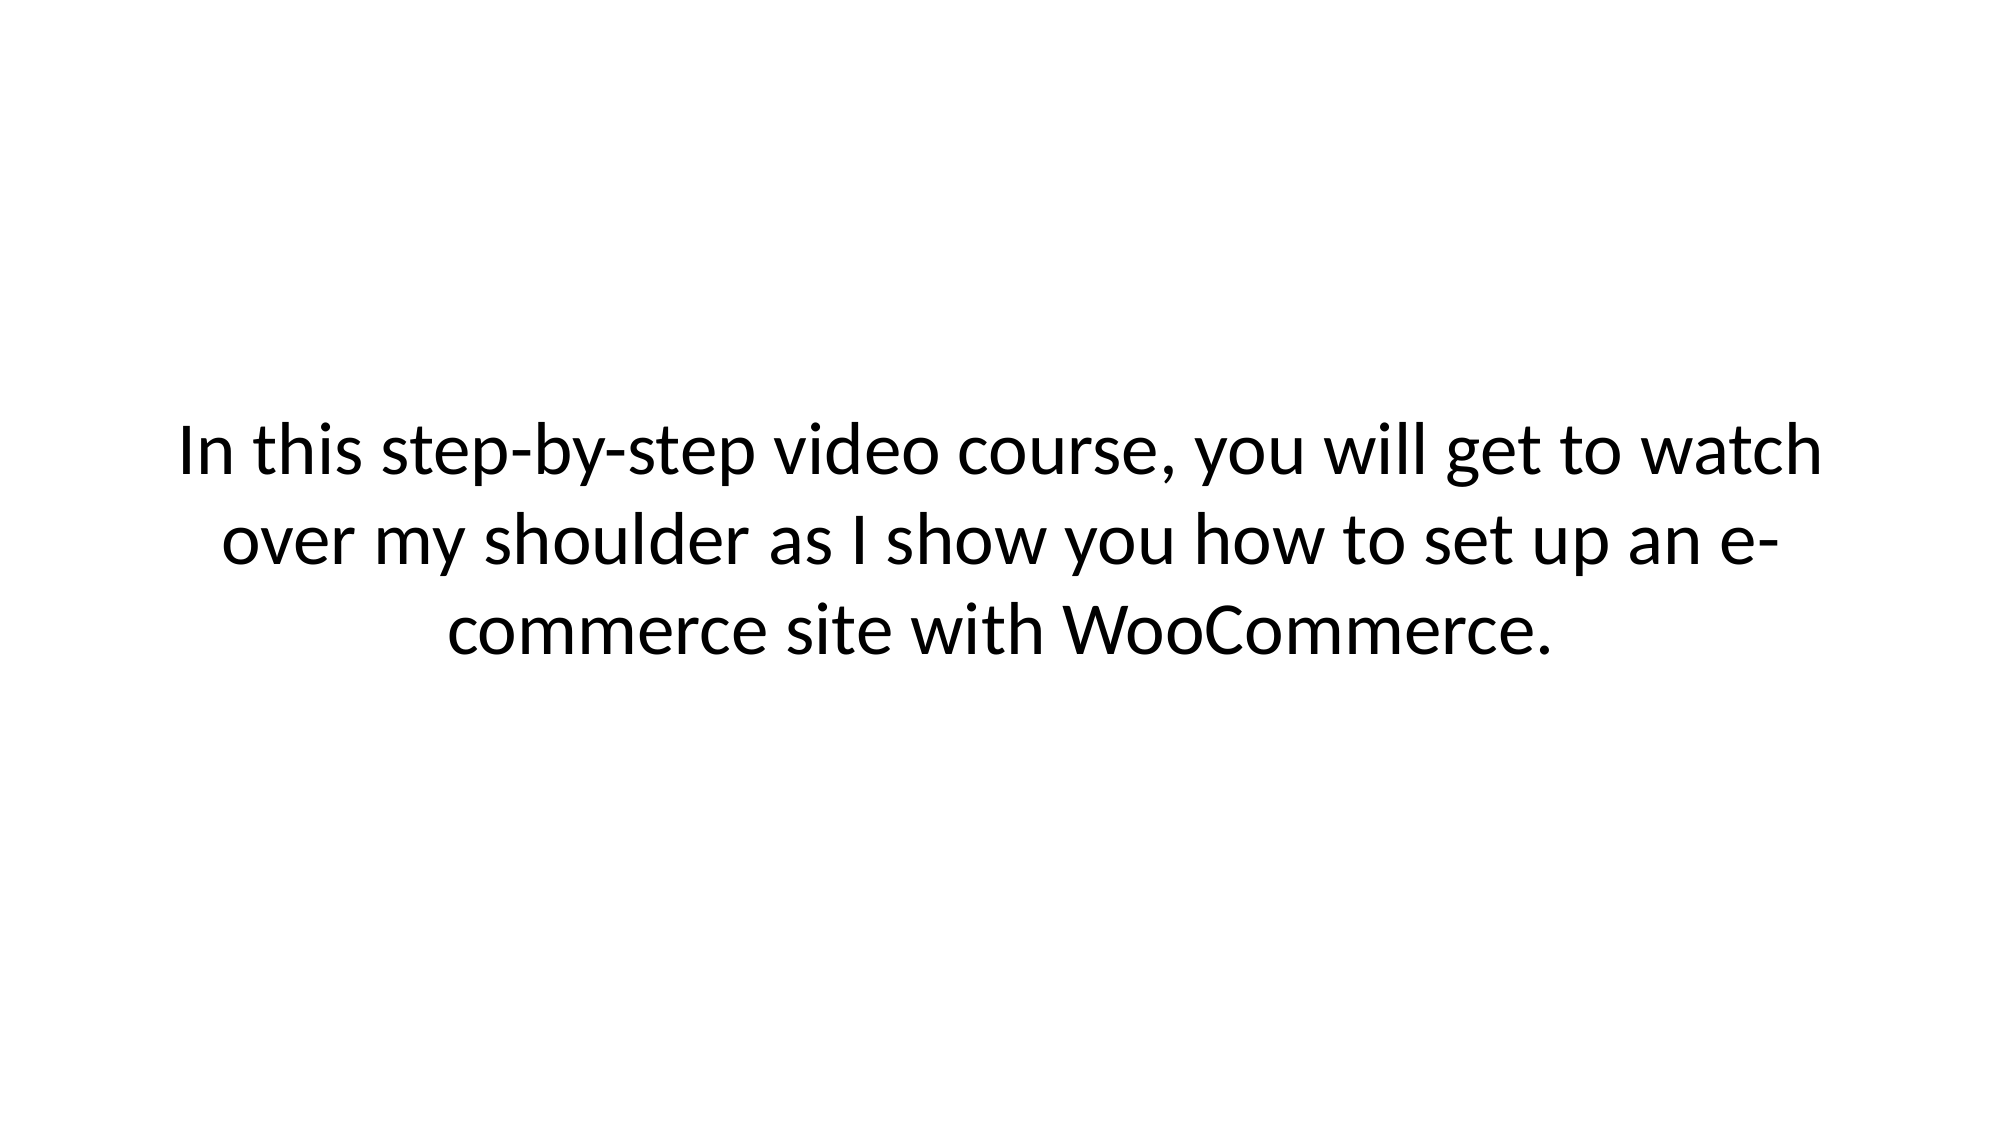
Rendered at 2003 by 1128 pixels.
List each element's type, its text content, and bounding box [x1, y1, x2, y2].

title In this step-by-step video course, you will get to watch over my shoulder as I show you how to set up an e-commerce site with WooCommerce. [149, 287, 1853, 782]
